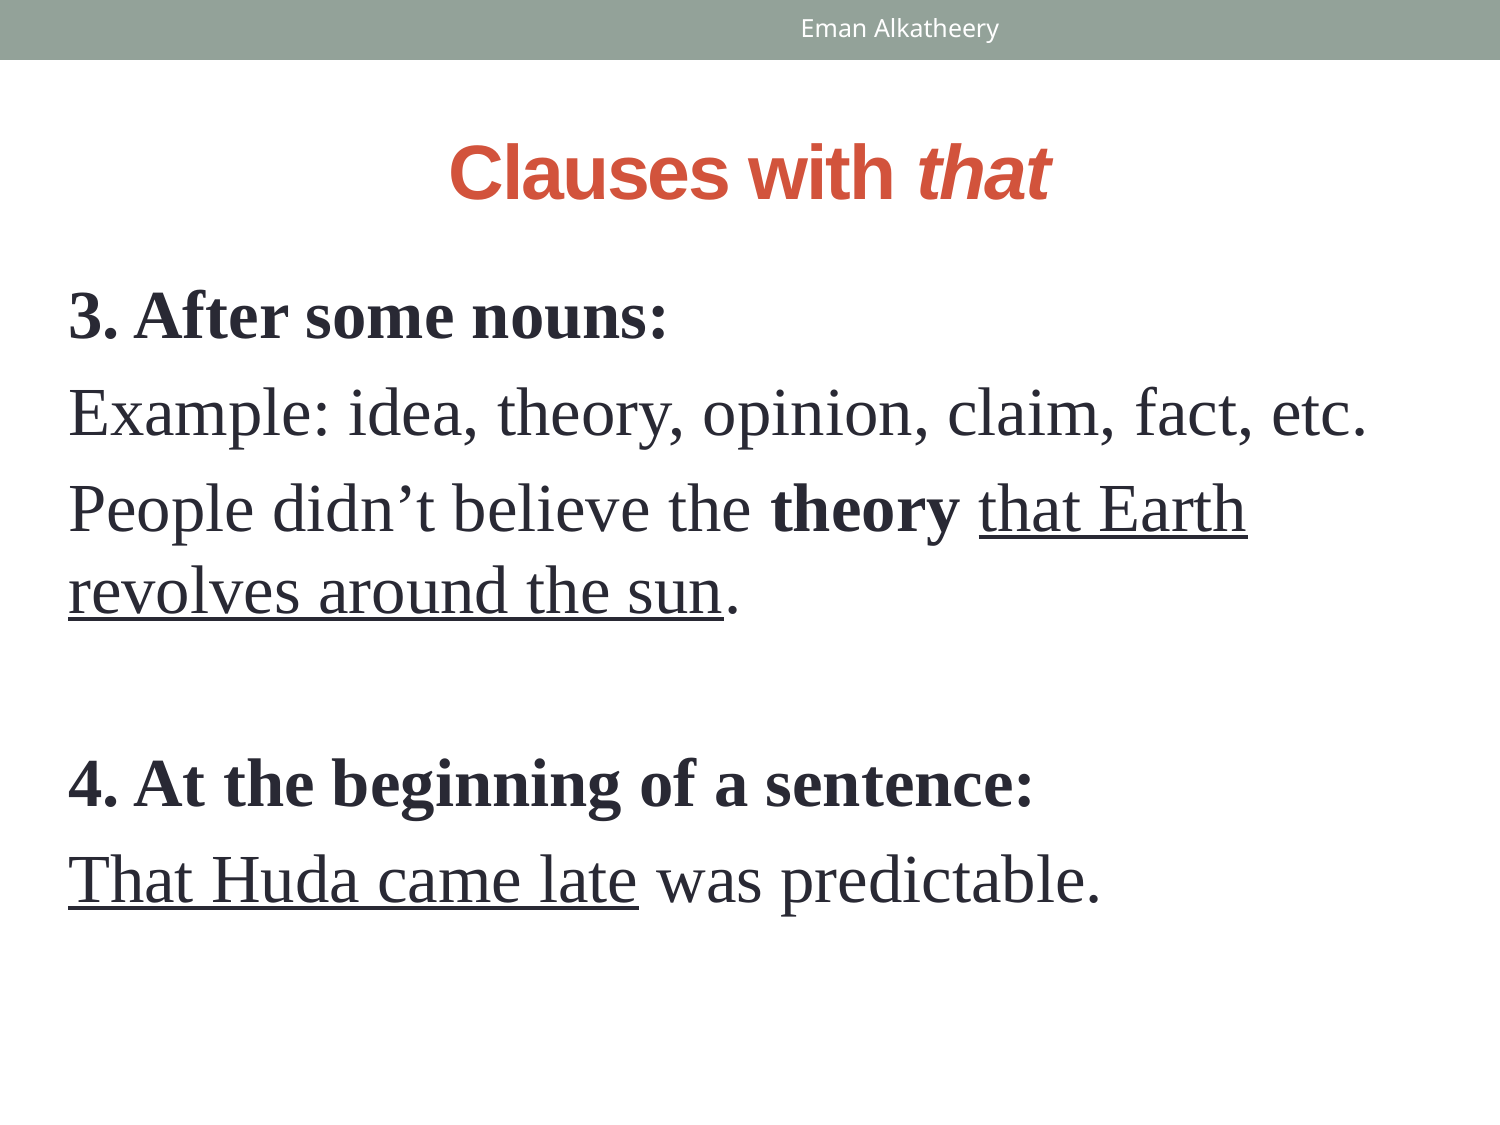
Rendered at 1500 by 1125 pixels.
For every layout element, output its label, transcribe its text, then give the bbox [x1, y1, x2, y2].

list 3. After some nouns: Example: idea, theory, opinion, claim, fact, etc. People didn’t believe the theory that Earth revolves around the sun. 4. At the beginning of a sentence: That Huda came late was predictable. [53, 262, 1471, 1063]
title Clauses with that [75, 87, 1425, 250]
footer Eman Alkatheery [562, 3, 1238, 57]
